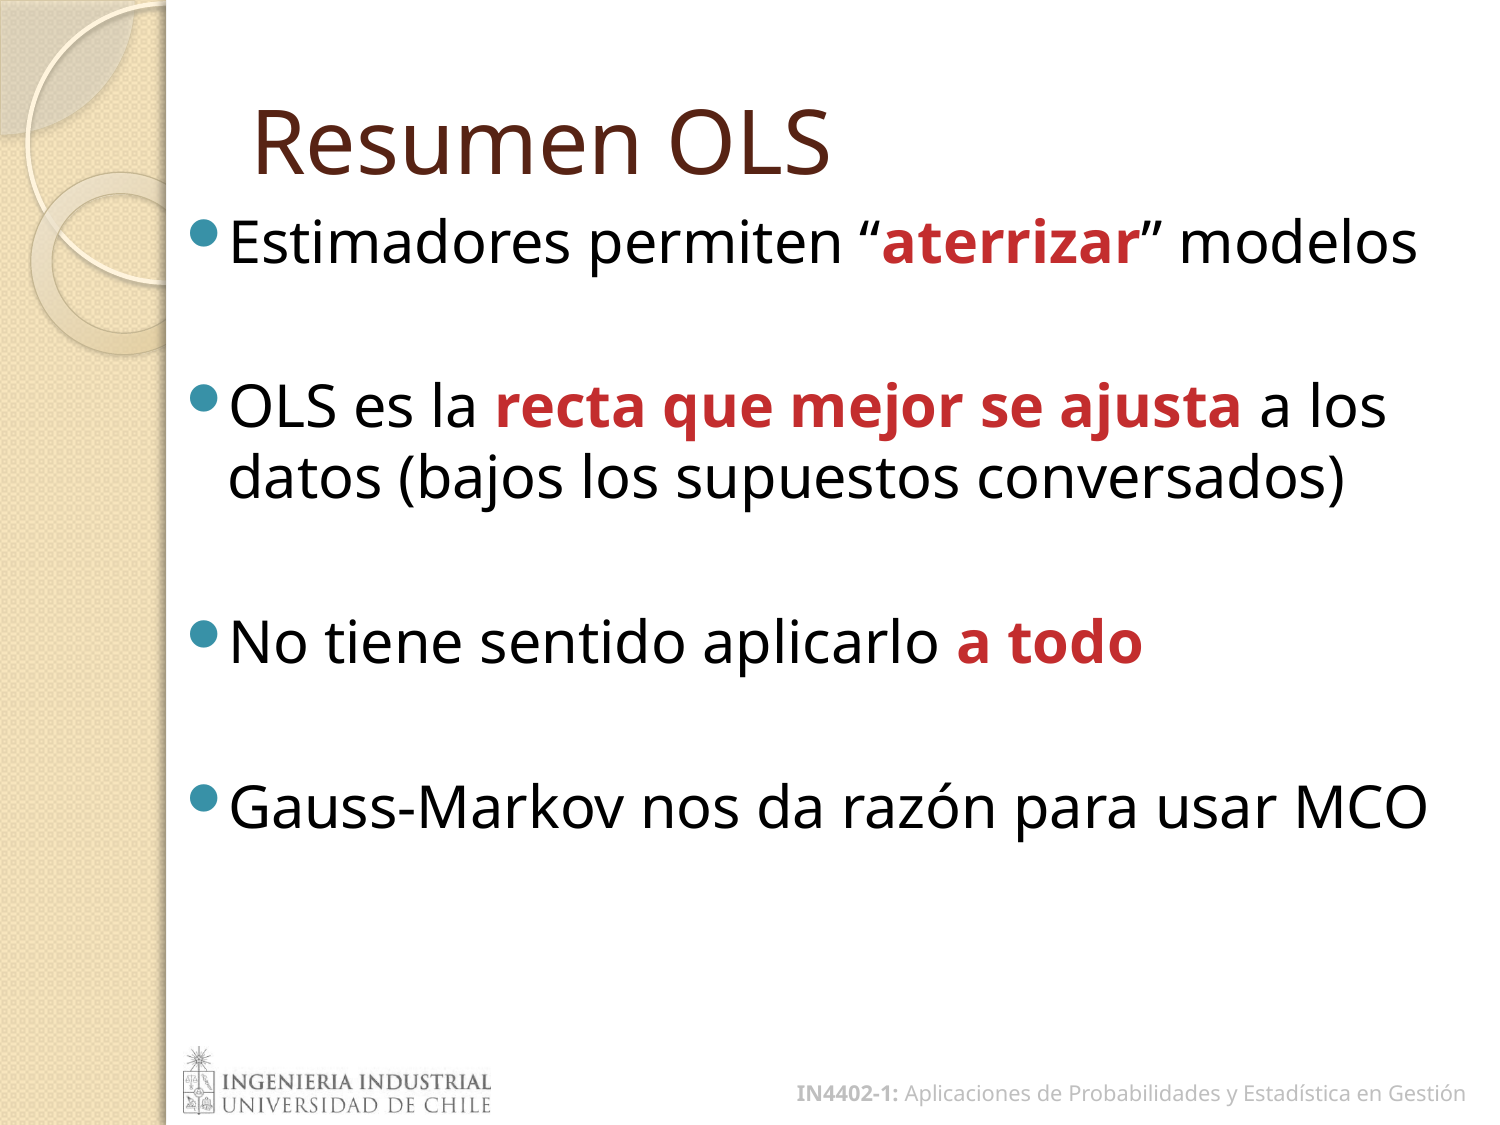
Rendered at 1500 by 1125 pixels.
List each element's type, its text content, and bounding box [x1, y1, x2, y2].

list Estimadores permiten “aterrizar” modelos OLS es la recta que mejor se ajusta a los datos (bajos los supuestos conversados) No tiene sentido aplicarlo a todo Gauss-Markov nos da razón para usar MCO [159, 196, 1500, 984]
picture [183, 1046, 491, 1115]
title Resumen OLS [235, 45, 1466, 196]
